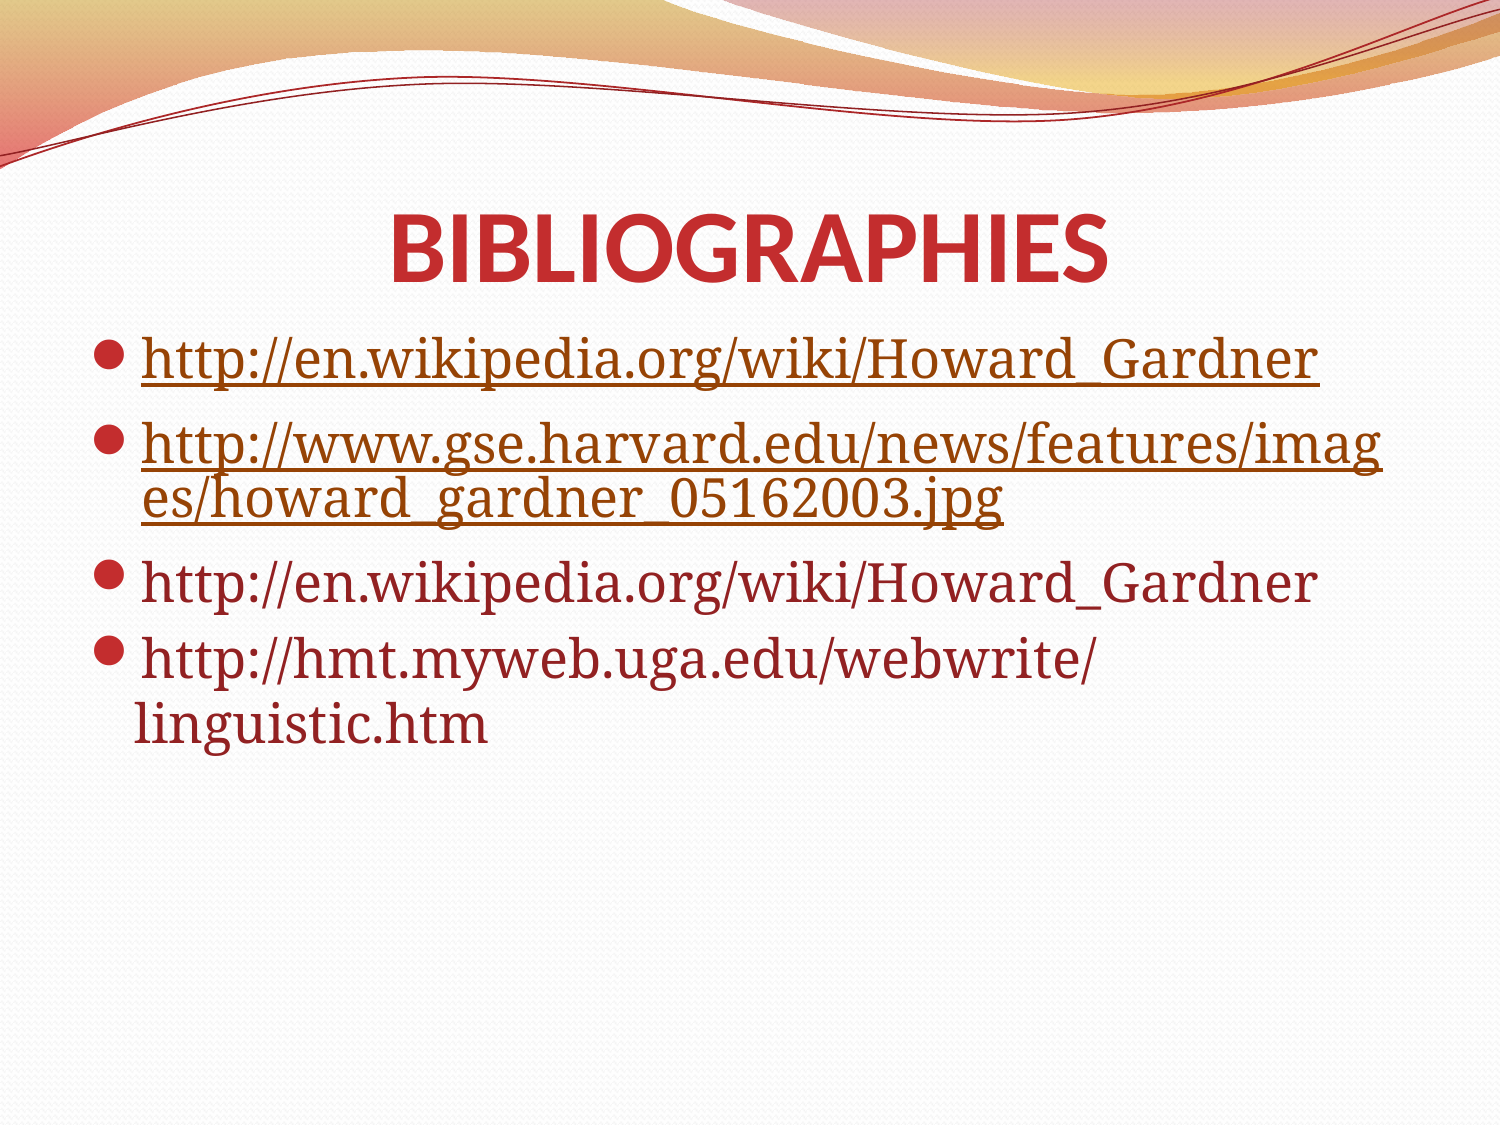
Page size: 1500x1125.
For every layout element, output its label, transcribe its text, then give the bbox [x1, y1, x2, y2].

title BIBLIOGRAPHIES [75, 115, 1425, 303]
list http://en.wikipedia.org/wiki/Howard_Gardner http://www.gse.harvard.edu/news/features/images/howard_gardner_05162003.jpg http://en.wikipedia.org/wiki/Howard_Gardner http://hmt.myweb.uga.edu/webwrite/linguistic.htm [75, 317, 1425, 1038]
